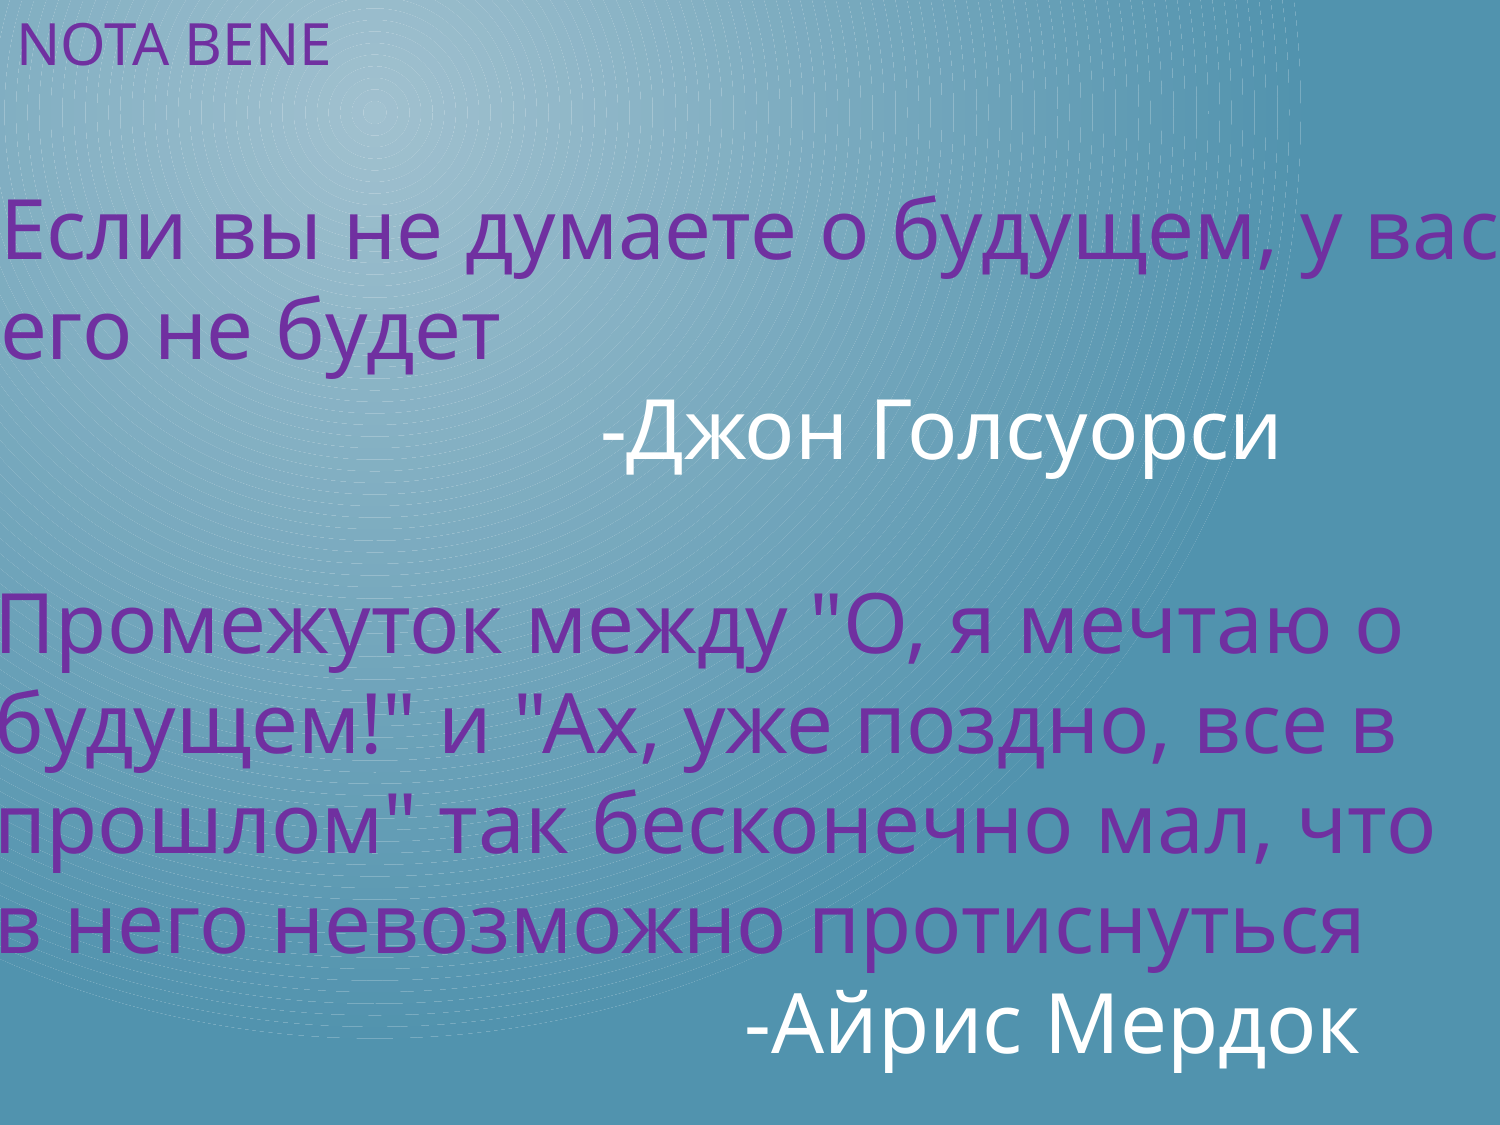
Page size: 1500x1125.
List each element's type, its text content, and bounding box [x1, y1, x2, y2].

title Промежуток между "О, я мечтаю о будущем!" и "Ах, уже поздно, все в прошлом" так бесконечно мал, что в него невозможно протиснуться -Айрис Мердок [0, 515, 1495, 1125]
text_box NOTA BENE [0, 0, 349, 90]
text_box Если вы не думаете о будущем, у вас его не будет -Джон Голсуорси [0, 172, 1500, 480]
